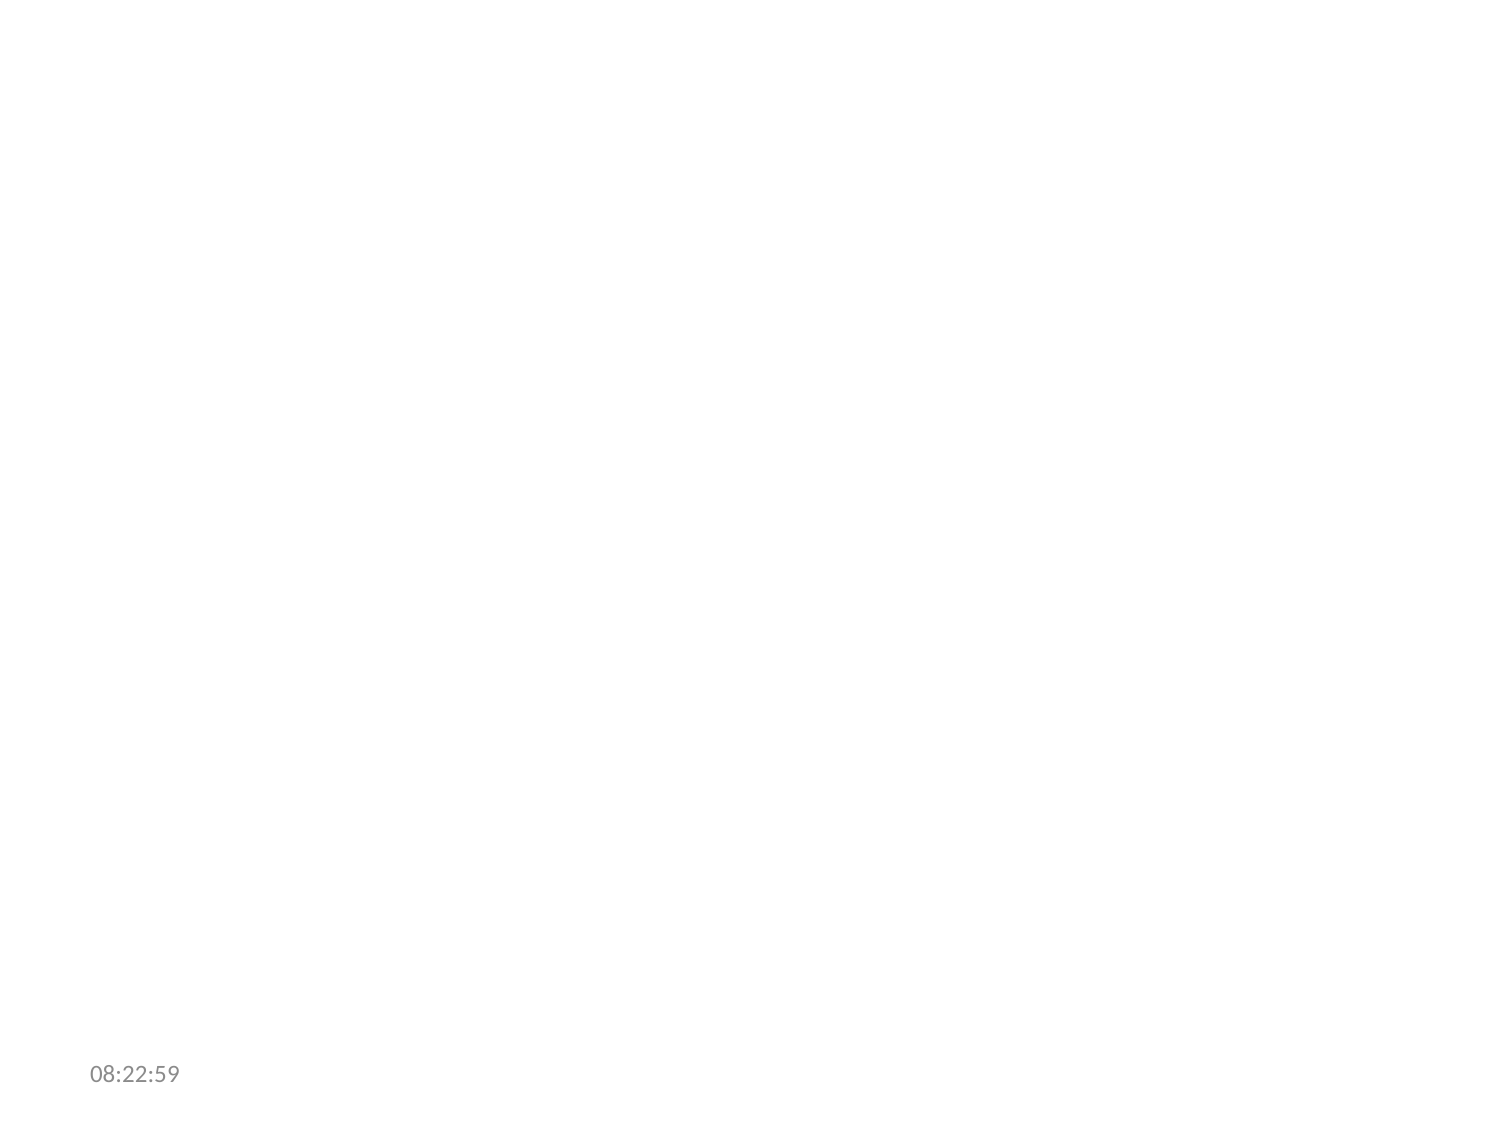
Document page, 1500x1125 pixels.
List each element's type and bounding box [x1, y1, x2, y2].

slide_number [75, 1042, 425, 1103]
